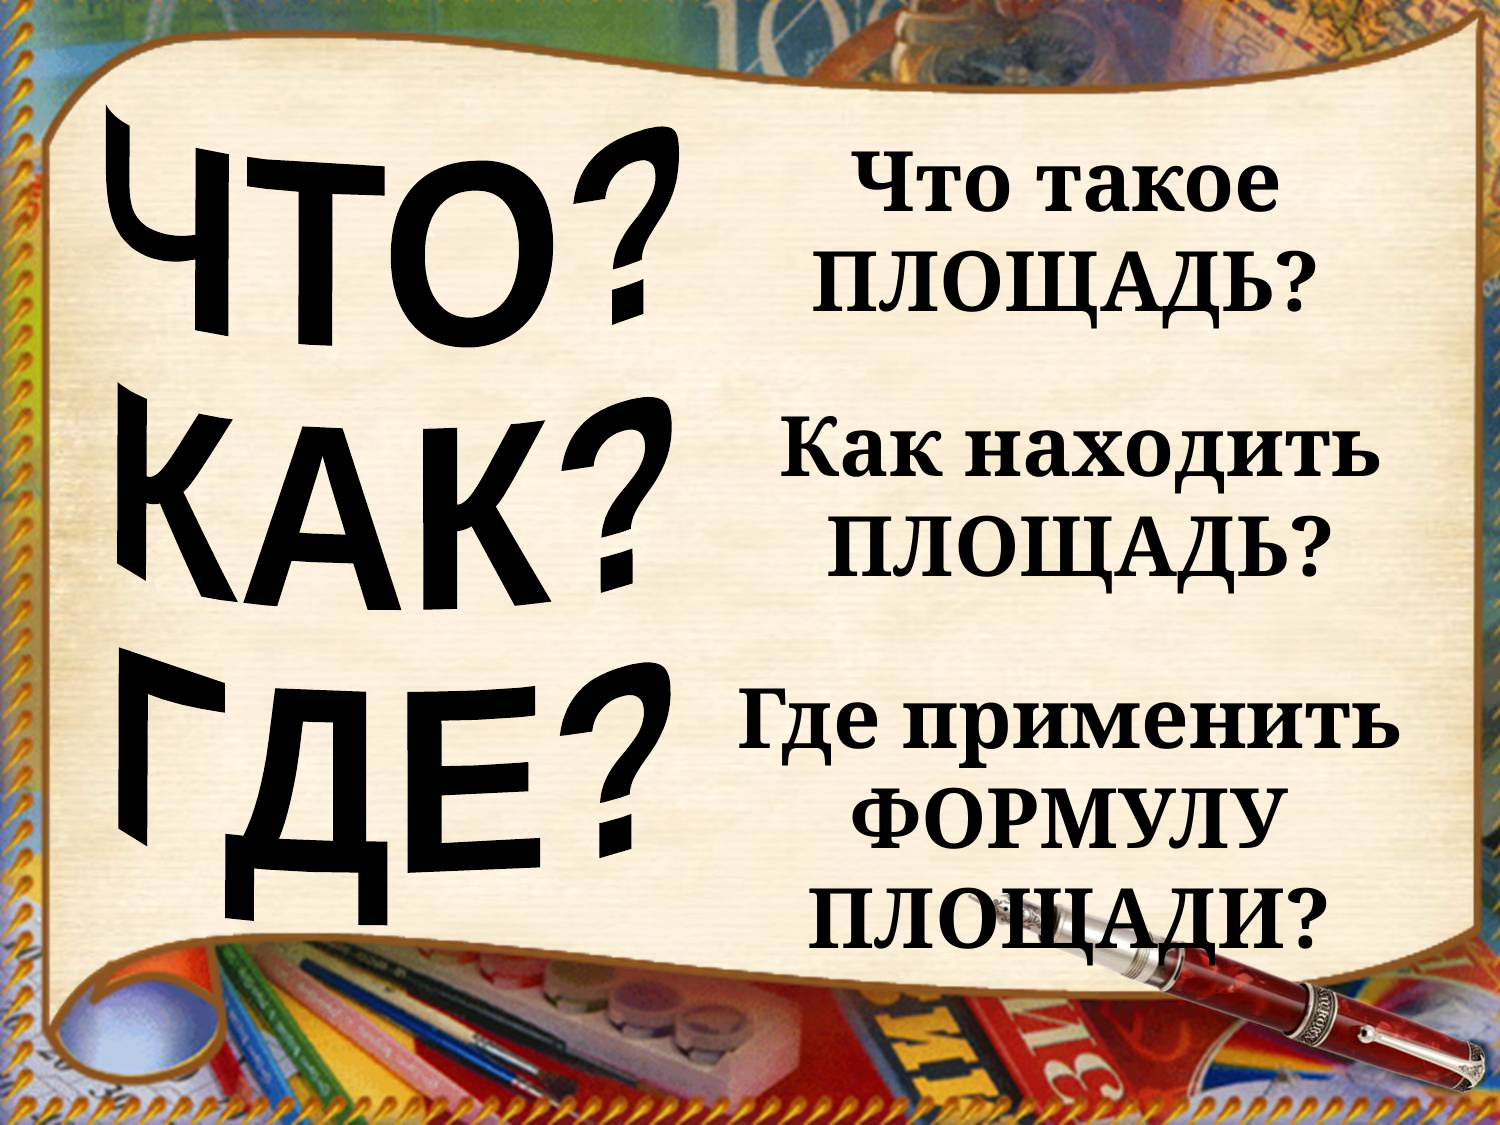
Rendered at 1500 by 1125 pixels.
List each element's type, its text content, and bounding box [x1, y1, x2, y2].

text_box Где применить ФОРМУЛУ ПЛОЩАДИ? [656, 657, 1483, 973]
text_box Как находить ПЛОЩАДЬ? [691, 385, 1471, 600]
picture [0, 0, 1500, 1125]
text_box Что такое ПЛОЩАДЬ? [691, 120, 1442, 336]
